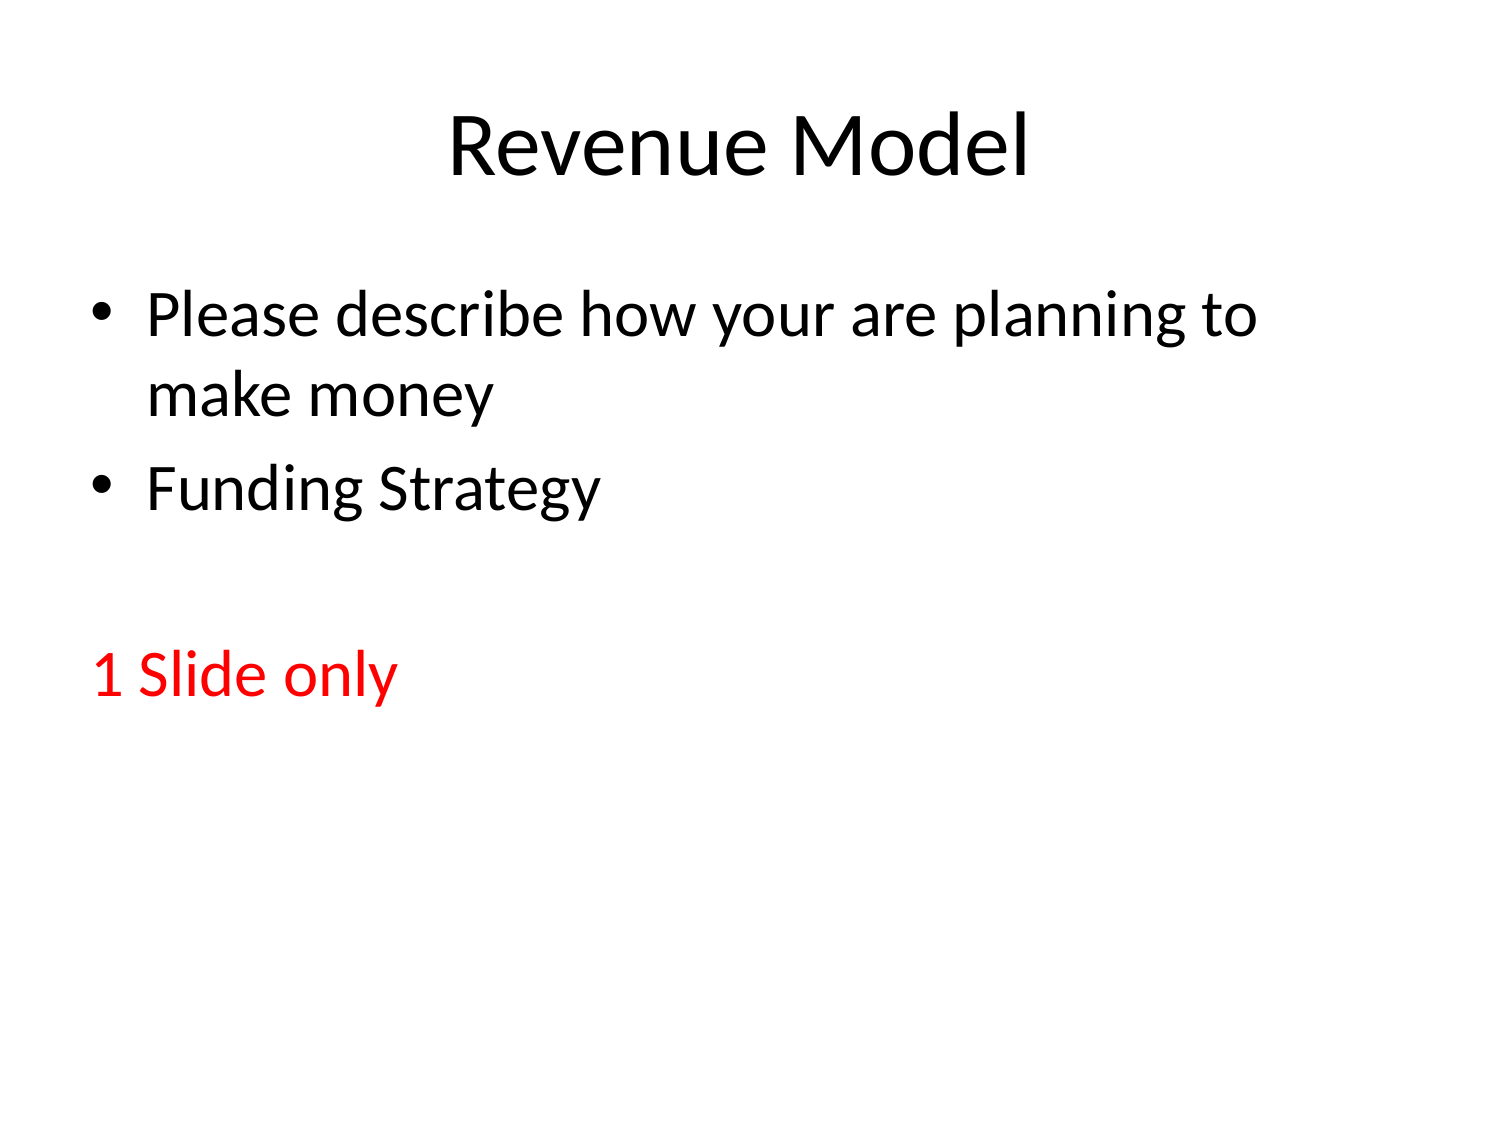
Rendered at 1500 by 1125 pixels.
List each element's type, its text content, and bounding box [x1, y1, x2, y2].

title Revenue Model [75, 45, 1425, 233]
list Please describe how your are planning to make money Funding Strategy 1 Slide only [75, 262, 1425, 1005]
